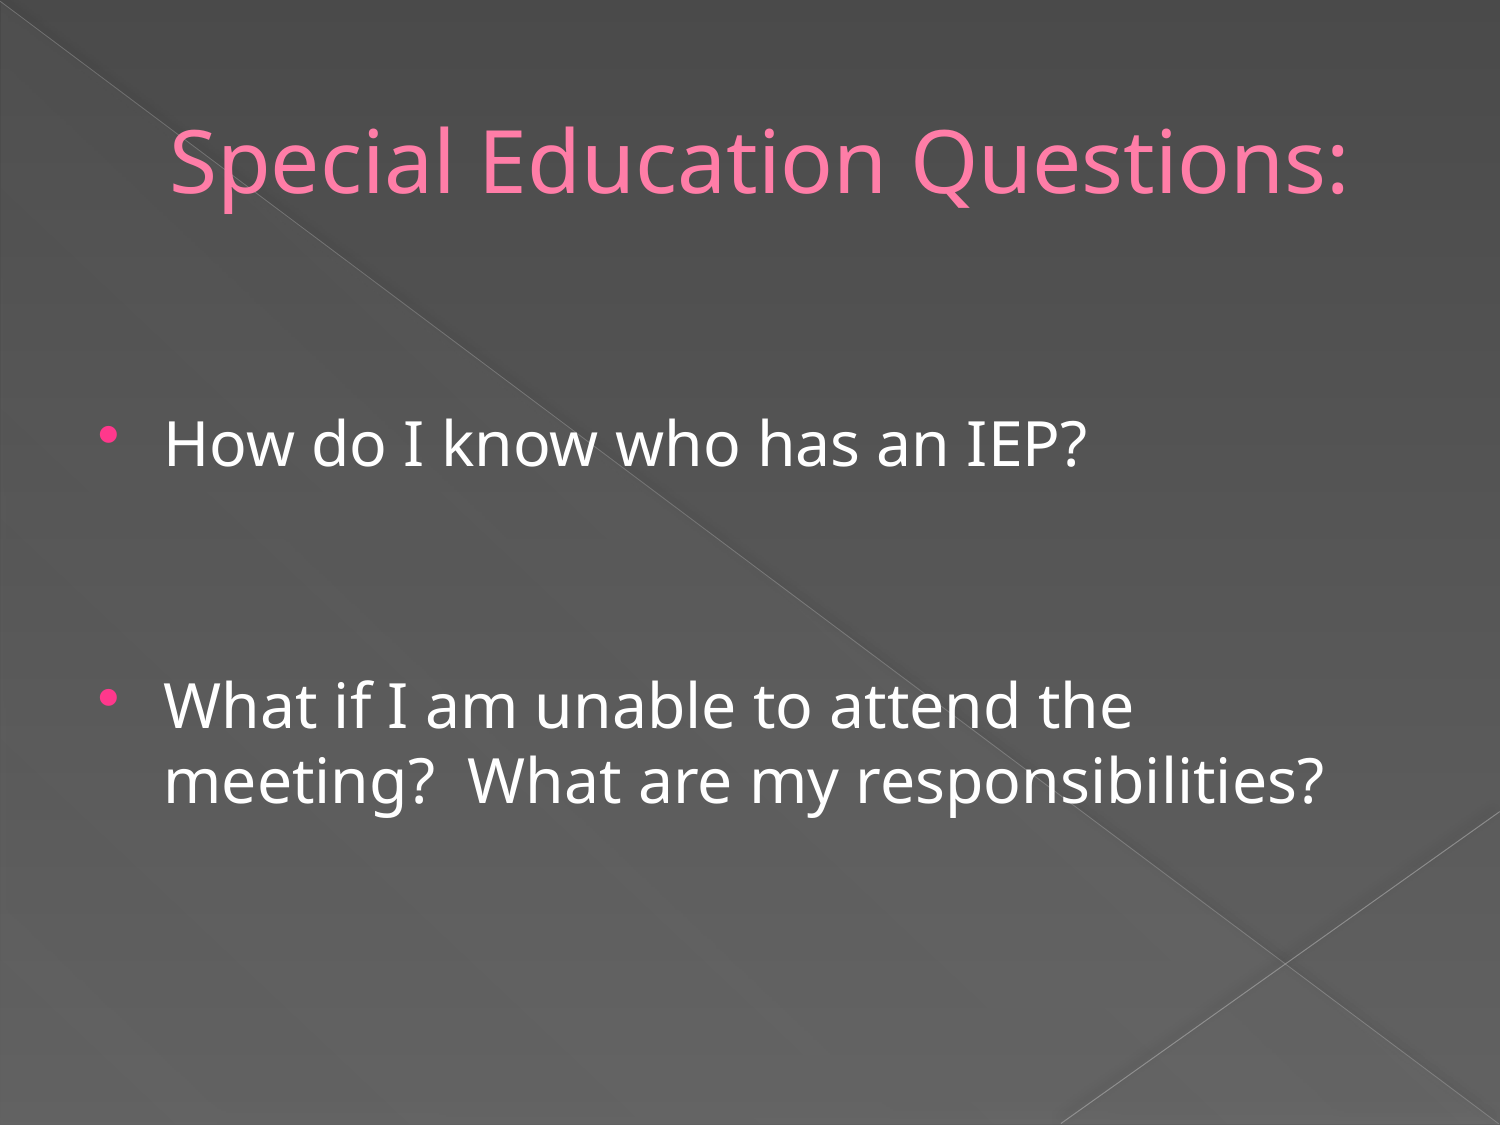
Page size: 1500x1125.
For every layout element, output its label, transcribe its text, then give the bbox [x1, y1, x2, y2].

list How do I know who has an IEP? What if I am unable to attend the meeting? What are my responsibilities? [75, 308, 1425, 1059]
title Special Education Questions: [75, 43, 1425, 274]
